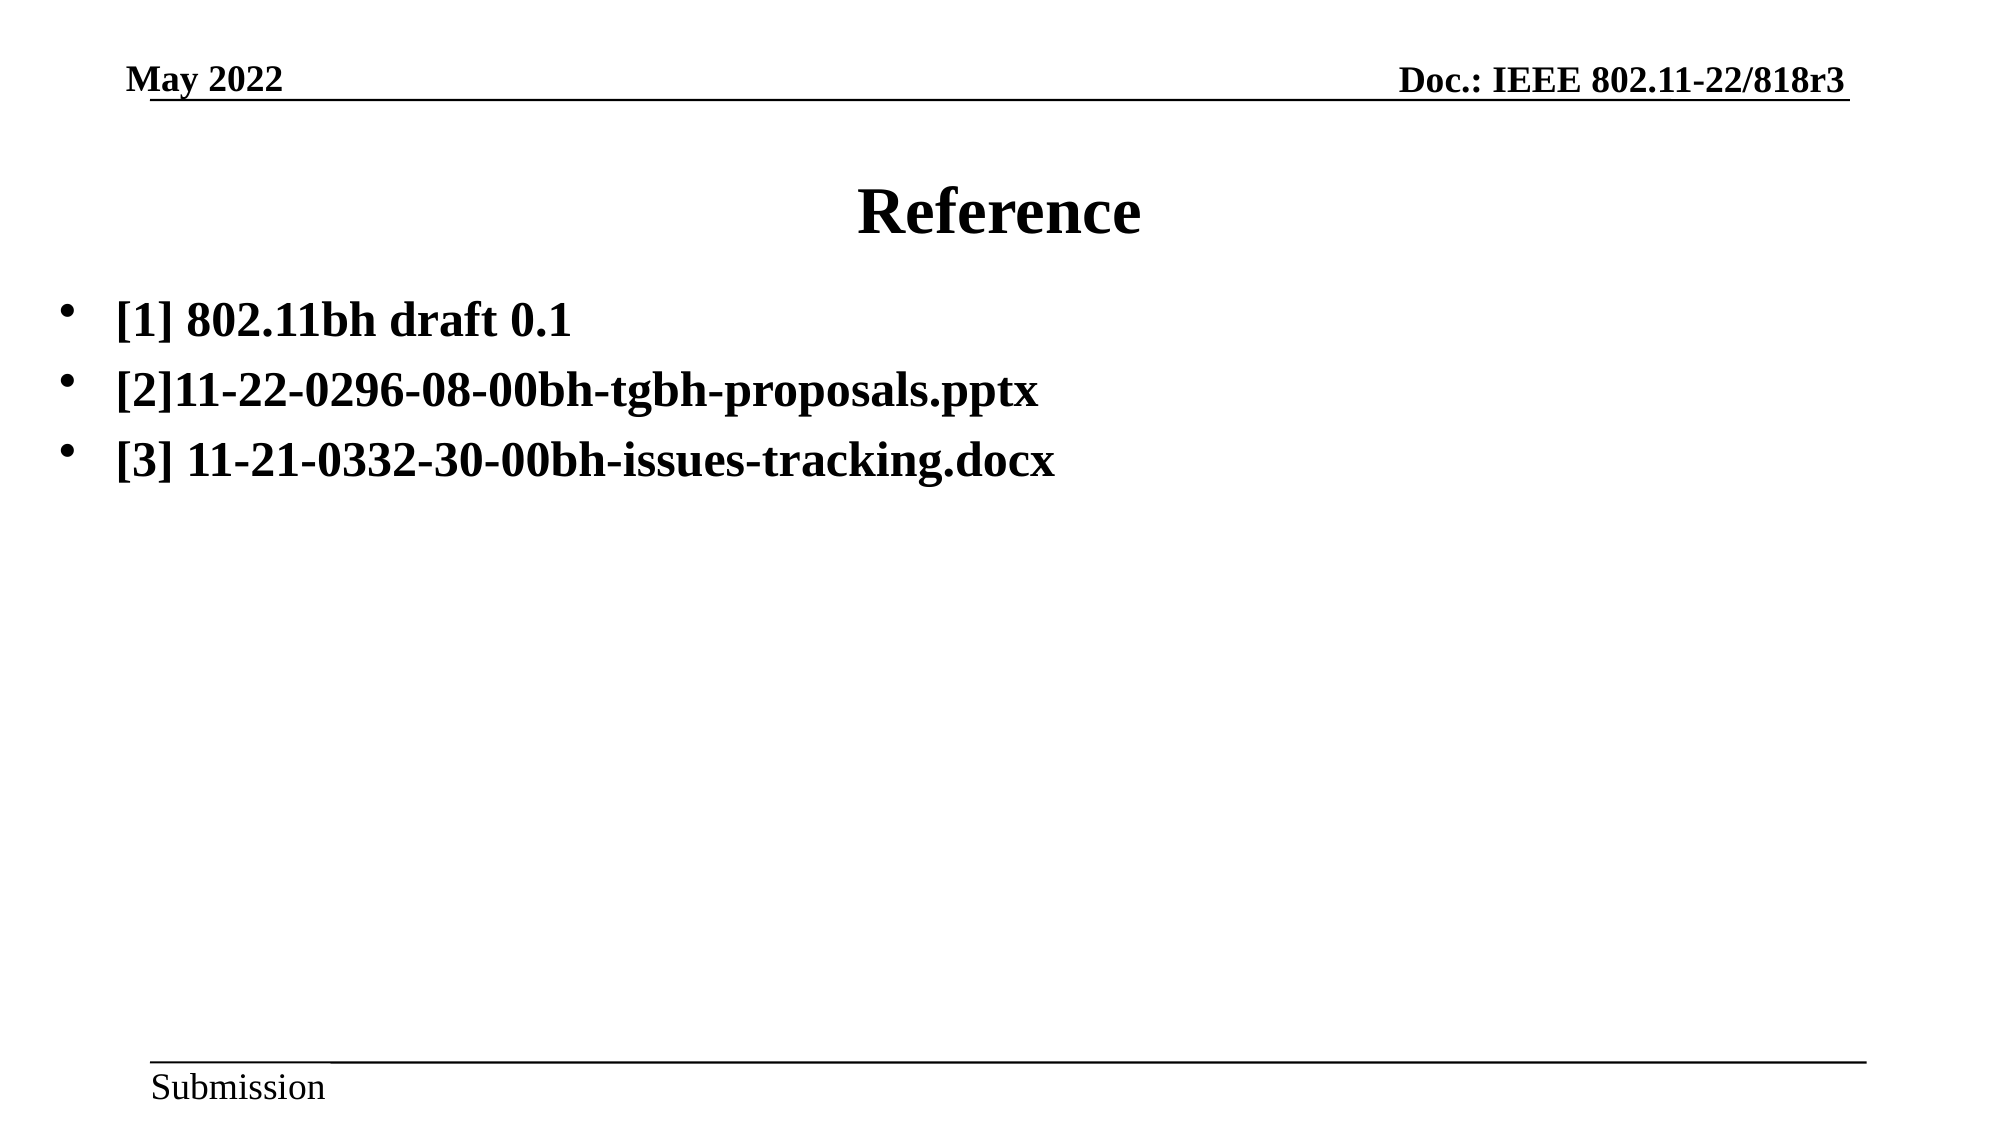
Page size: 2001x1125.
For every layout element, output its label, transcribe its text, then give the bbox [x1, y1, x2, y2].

title Reference [137, 133, 1863, 279]
list [1] 802.11bh draft 0.1 [2]11-22-0296-08-00bh-tgbh-proposals.pptx [3] 11-21-0332-30-00bh-issues-tracking.docx [43, 279, 1928, 1125]
